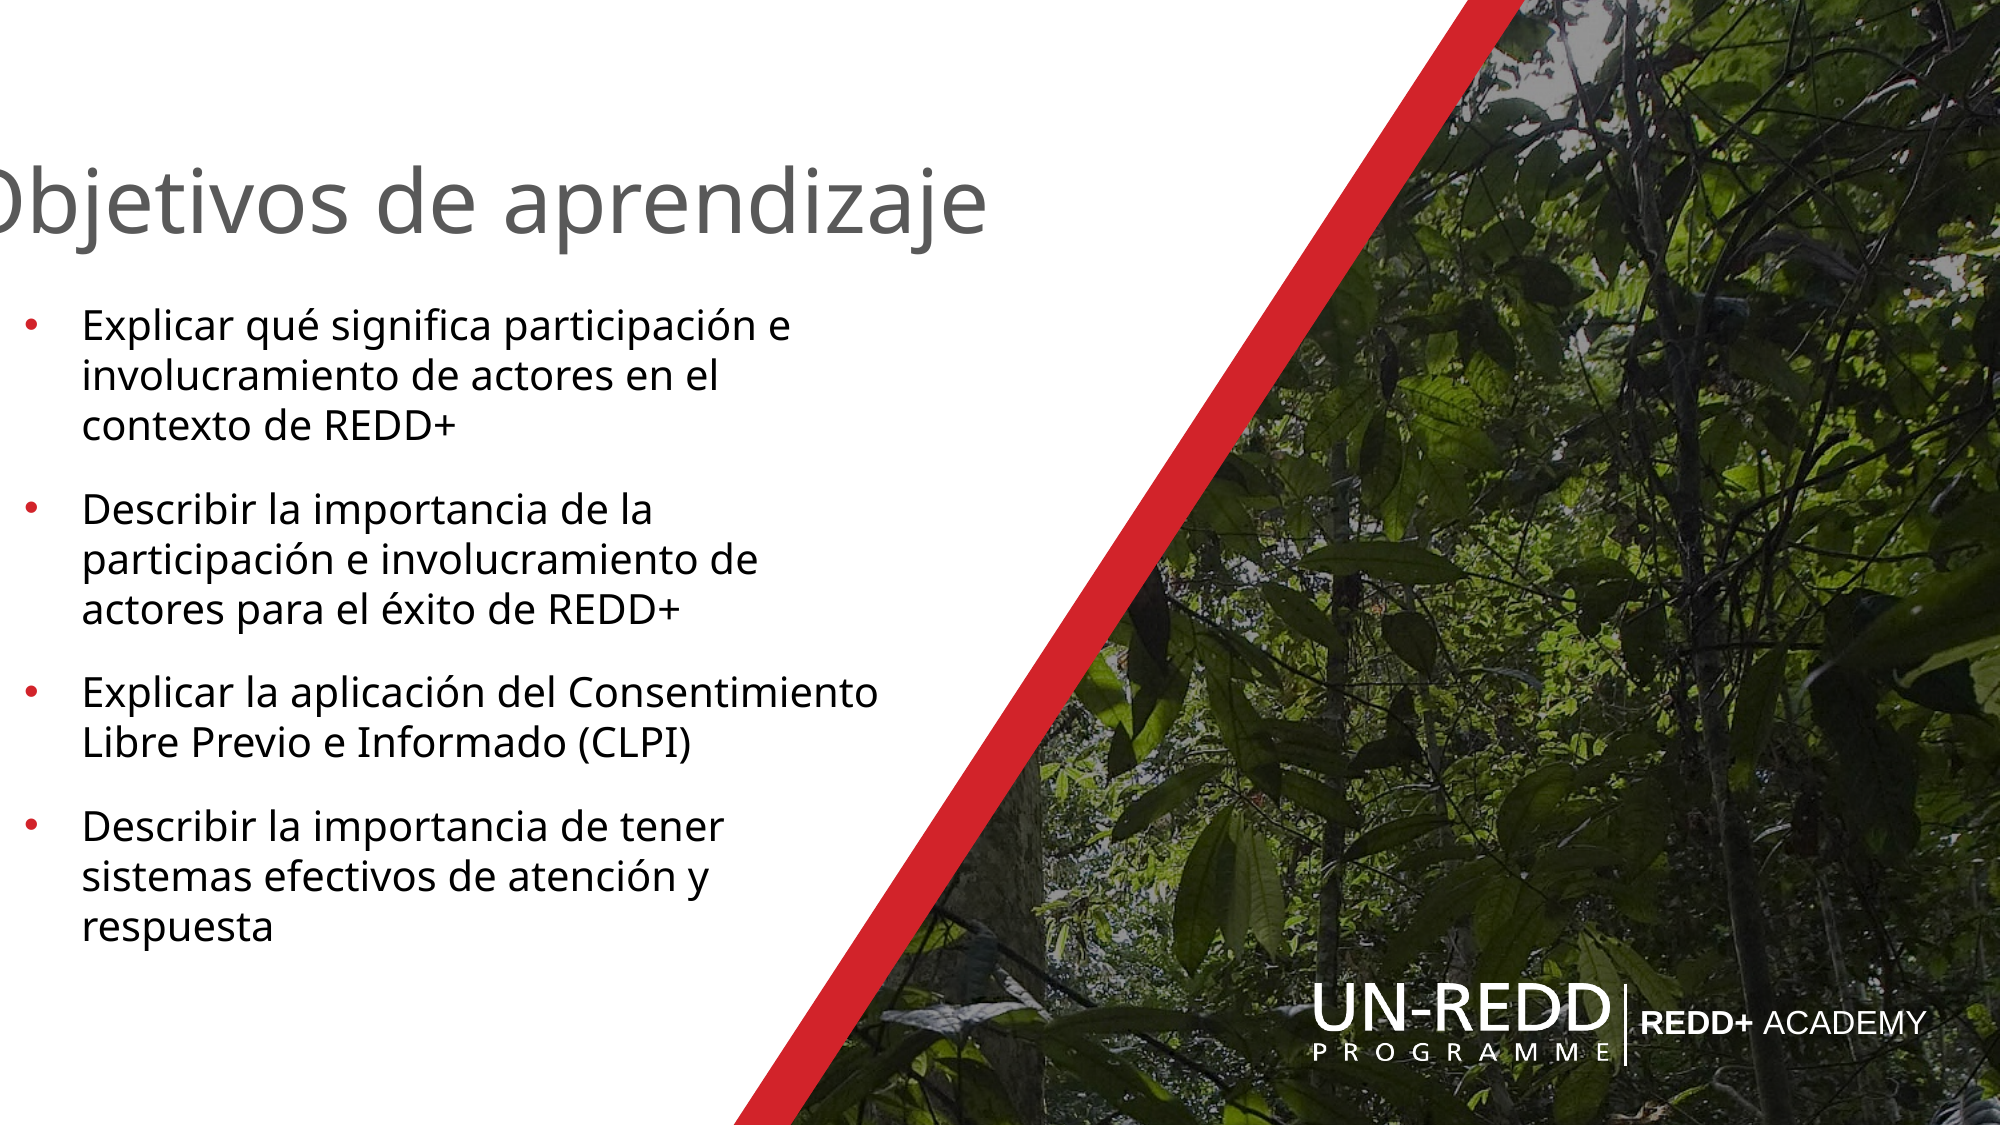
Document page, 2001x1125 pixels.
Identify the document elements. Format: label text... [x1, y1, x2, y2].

list Explicar qué significa participación e involucramiento de actores en el contexto de REDD+ Describir la importancia de la participación e involucramiento de actores para el éxito de REDD+ Explicar la aplicación del Consentimiento Libre Previo e Informado (CLPI) Describir la importancia de tener sistemas efectivos de atención y respuesta [9, 291, 903, 1084]
picture [792, 0, 2000, 1125]
